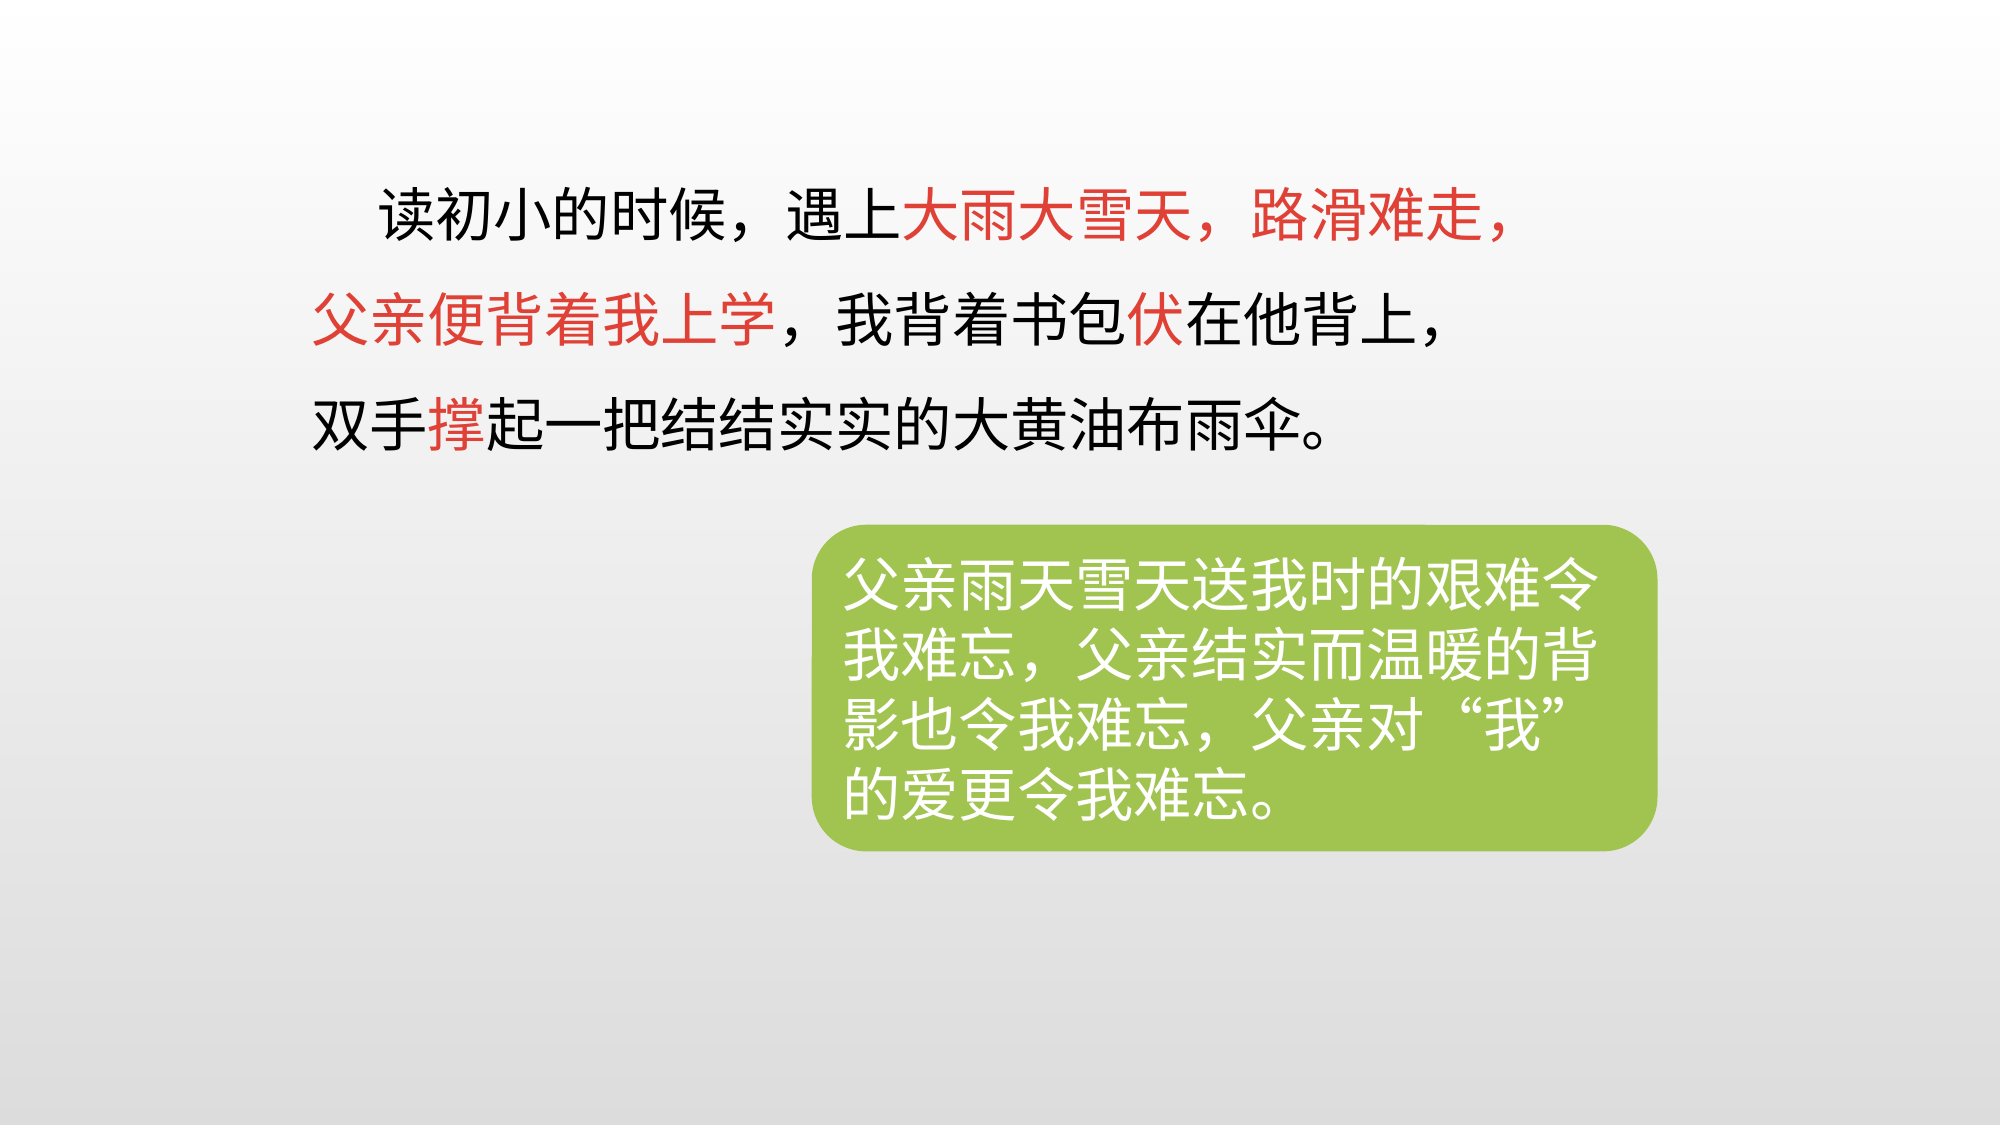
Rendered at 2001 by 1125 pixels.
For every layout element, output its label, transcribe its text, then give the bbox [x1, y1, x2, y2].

text_box 父亲雨天雪天送我时的艰难令我难忘，父亲结实而温暖的背影也令我难忘，父亲对“我”的爱更令我难忘。 [810, 523, 1659, 853]
text_box 读初小的时候，遇上大雨大雪天，路滑难走，父亲便背着我上学，我背着书包伏在他背上，双手撑起一把结结实实的大黄油布雨伞。 [291, 133, 1543, 469]
